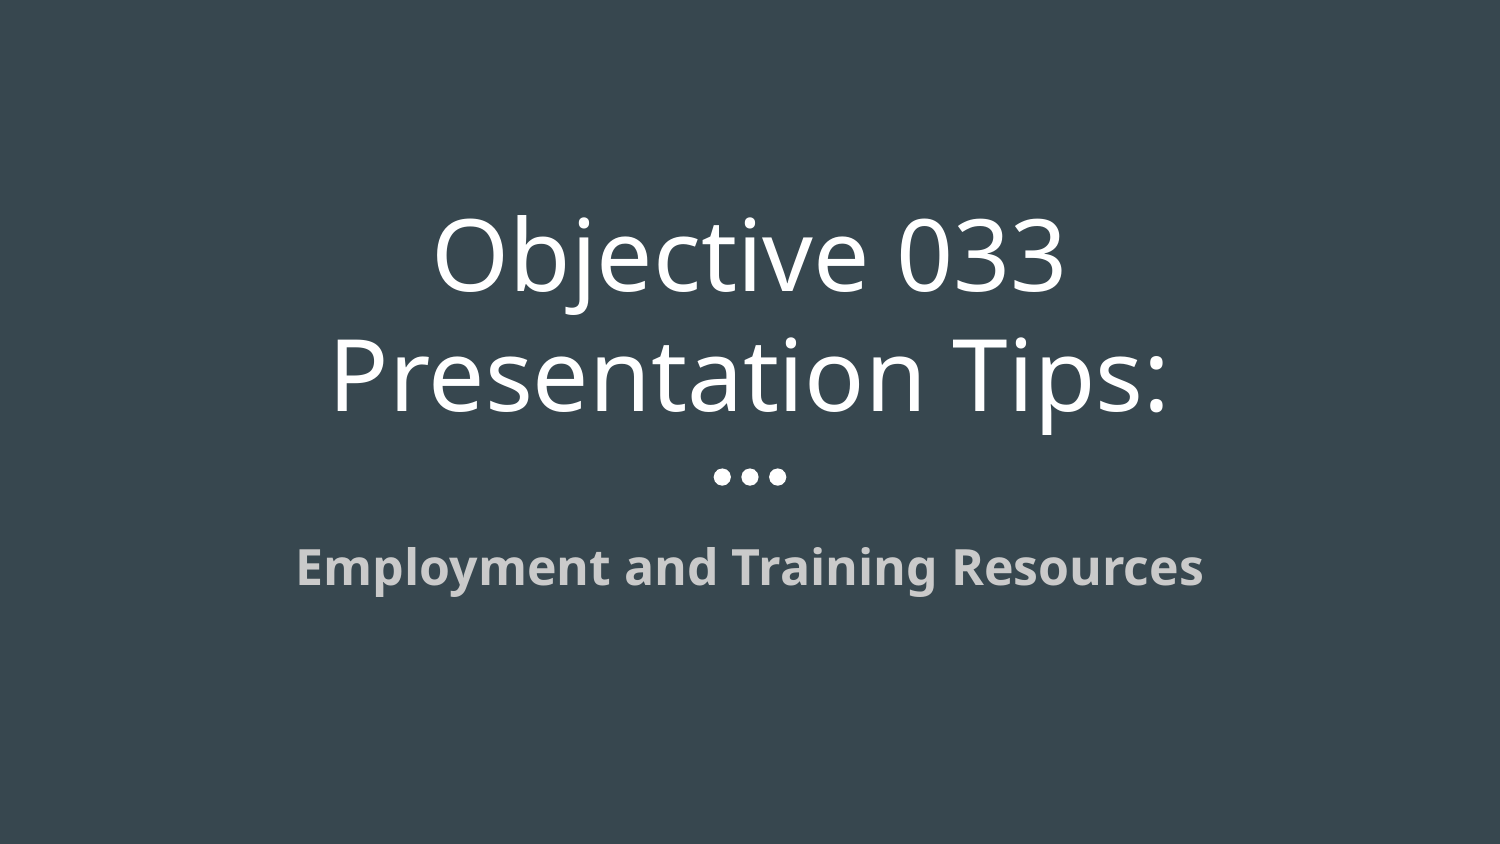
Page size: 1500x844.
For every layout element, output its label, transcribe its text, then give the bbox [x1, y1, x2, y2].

subtitle Employment and Training Resources [110, 520, 1390, 651]
title Objective 033 Presentation Tips: [110, 162, 1390, 447]
